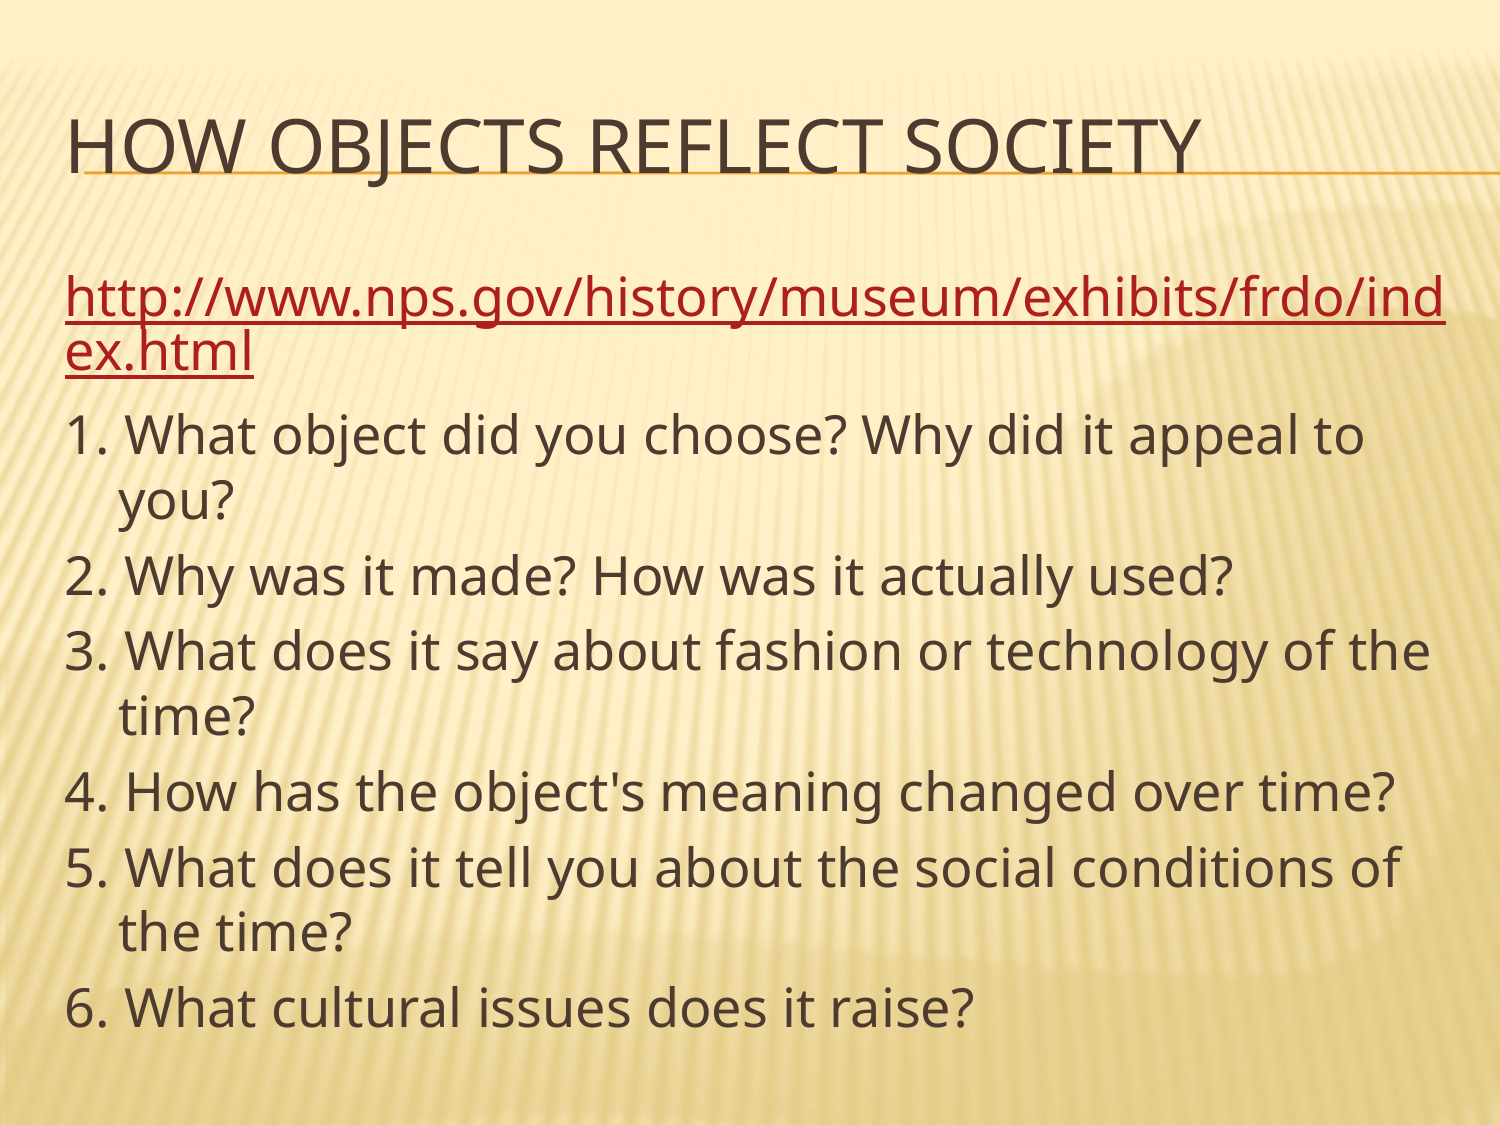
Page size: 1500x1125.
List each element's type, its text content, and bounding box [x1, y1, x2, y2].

list http://www.nps.gov/history/museum/exhibits/frdo/index.html 1. What object did you choose? Why did it appeal to you? 2. Why was it made? How was it actually used? 3. What does it say about fashion or technology of the time? 4. How has the object's meaning changed over time? 5. What does it tell you about the social conditions of the time? 6. What cultural issues does it raise? [50, 254, 1475, 998]
title How Objects Reflect Society [50, 75, 1475, 213]
